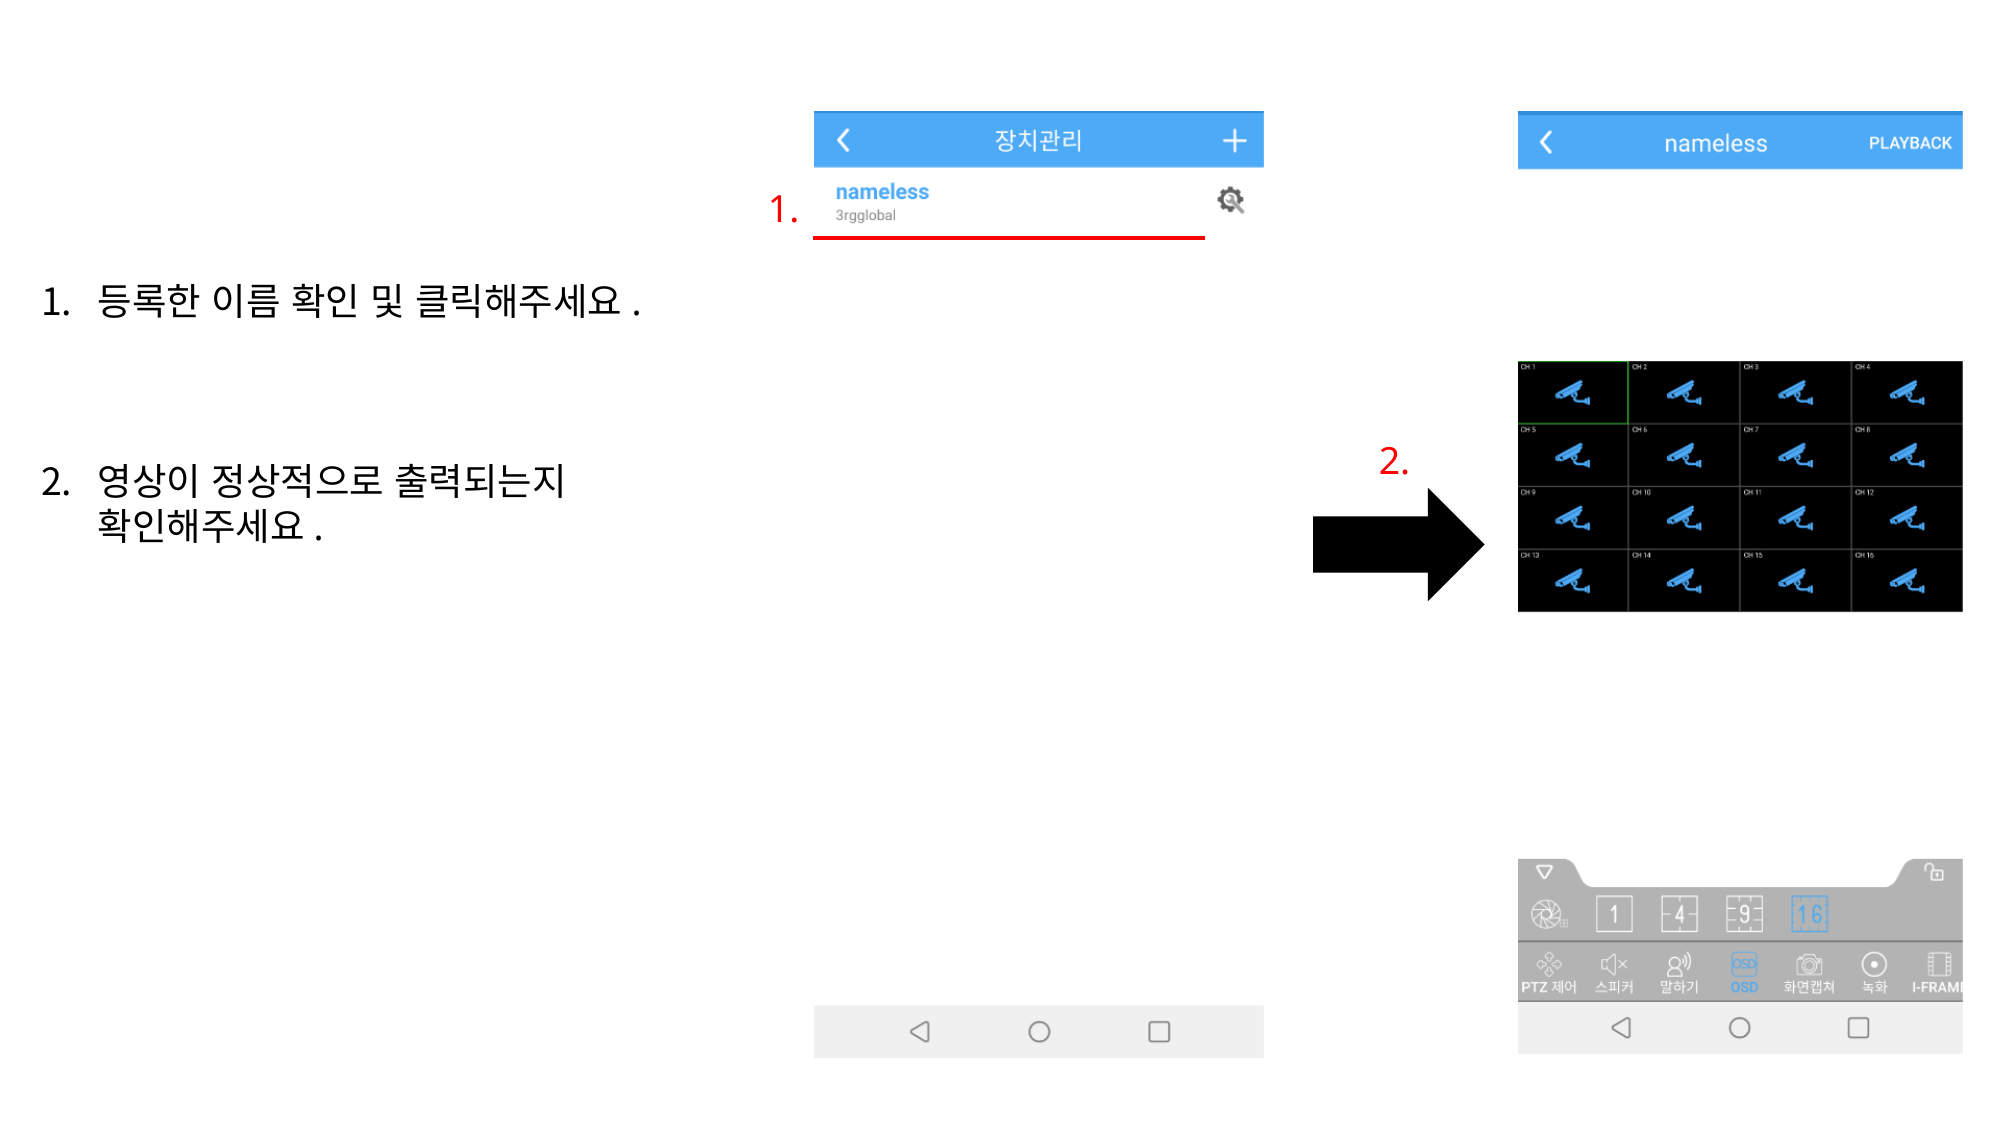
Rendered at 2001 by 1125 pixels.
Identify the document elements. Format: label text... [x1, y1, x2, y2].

text_box 1. [753, 177, 813, 237]
picture [1518, 111, 1967, 1059]
text_box 등록한 이름 확인 및 클릭해주세요. 영상이 정상적으로 출력되는지 확인해주세요. [26, 270, 780, 555]
text_box [1313, 490, 1485, 602]
picture [813, 111, 1266, 1059]
text_box 2. [1364, 429, 1434, 490]
